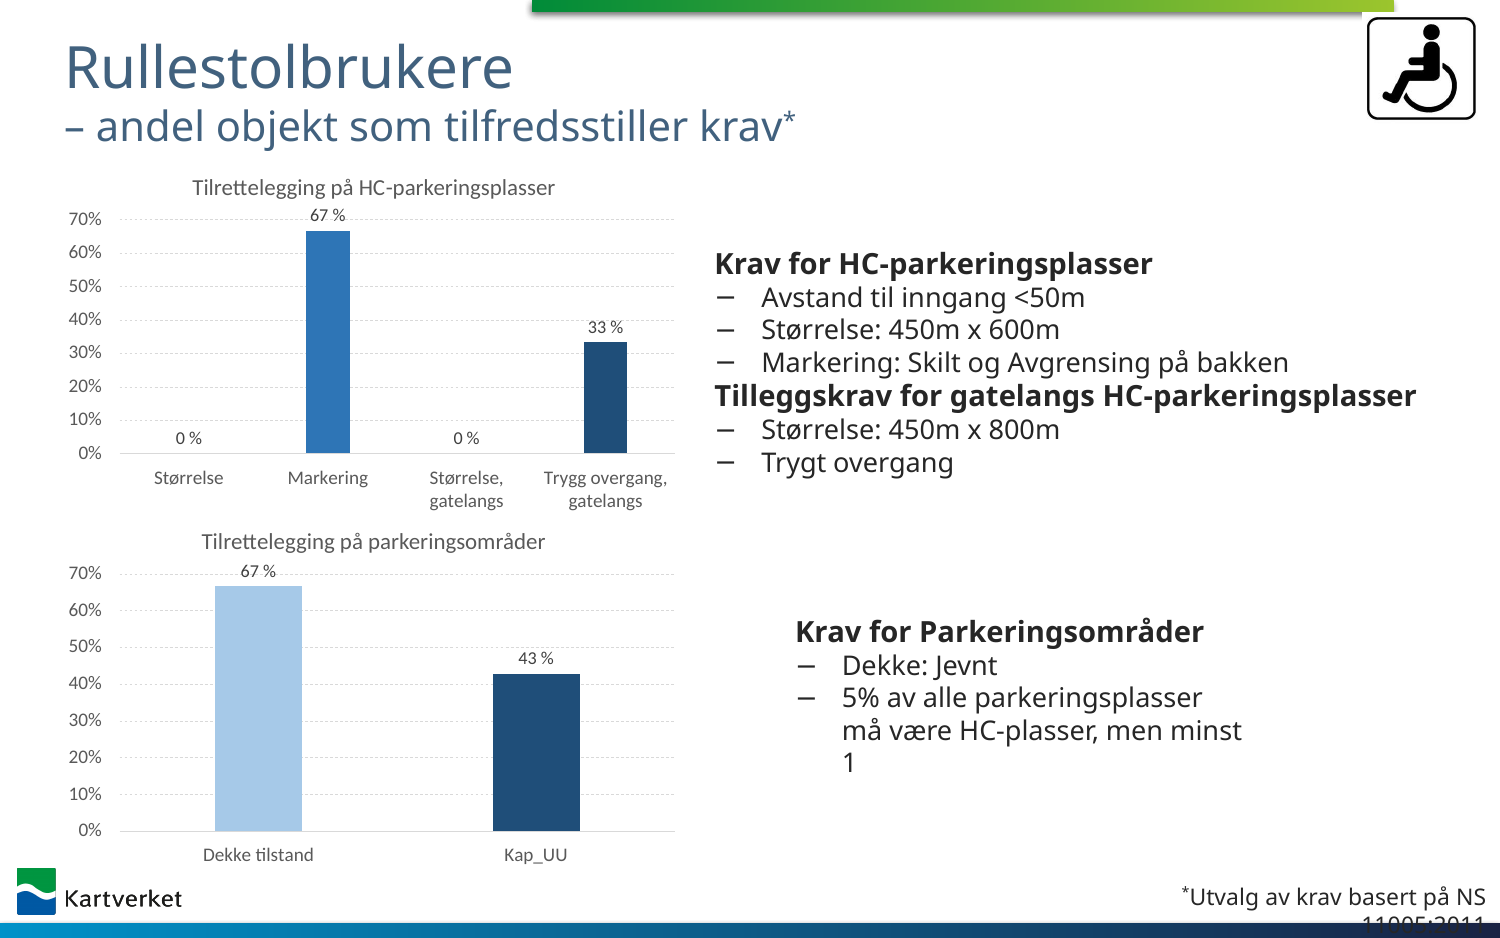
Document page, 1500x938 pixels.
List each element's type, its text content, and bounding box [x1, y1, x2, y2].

text_box Krav for Parkeringsområder Dekke: Jevnt 5% av alle parkeringsplasser må være HC-plasser, men minst 1 [780, 605, 1261, 786]
text_box Rullestolbrukere – andel objekt som tilfredsstiller krav* [49, 25, 1431, 158]
text_box Krav for HC-parkeringsplasser Avstand til inngang <50m Størrelse: 450m x 600m Markering: Skilt og Avgrensing på bakken Tilleggskrav for gatelangs HC-parkeringsplasser Størrelse: 450m x 800m Trygt overgang [699, 237, 1433, 485]
text_box *Utvalg av krav basert på NS 11005:2011 [1068, 873, 1500, 938]
picture [62, 166, 686, 519]
picture [62, 520, 686, 874]
picture [1362, 12, 1481, 126]
